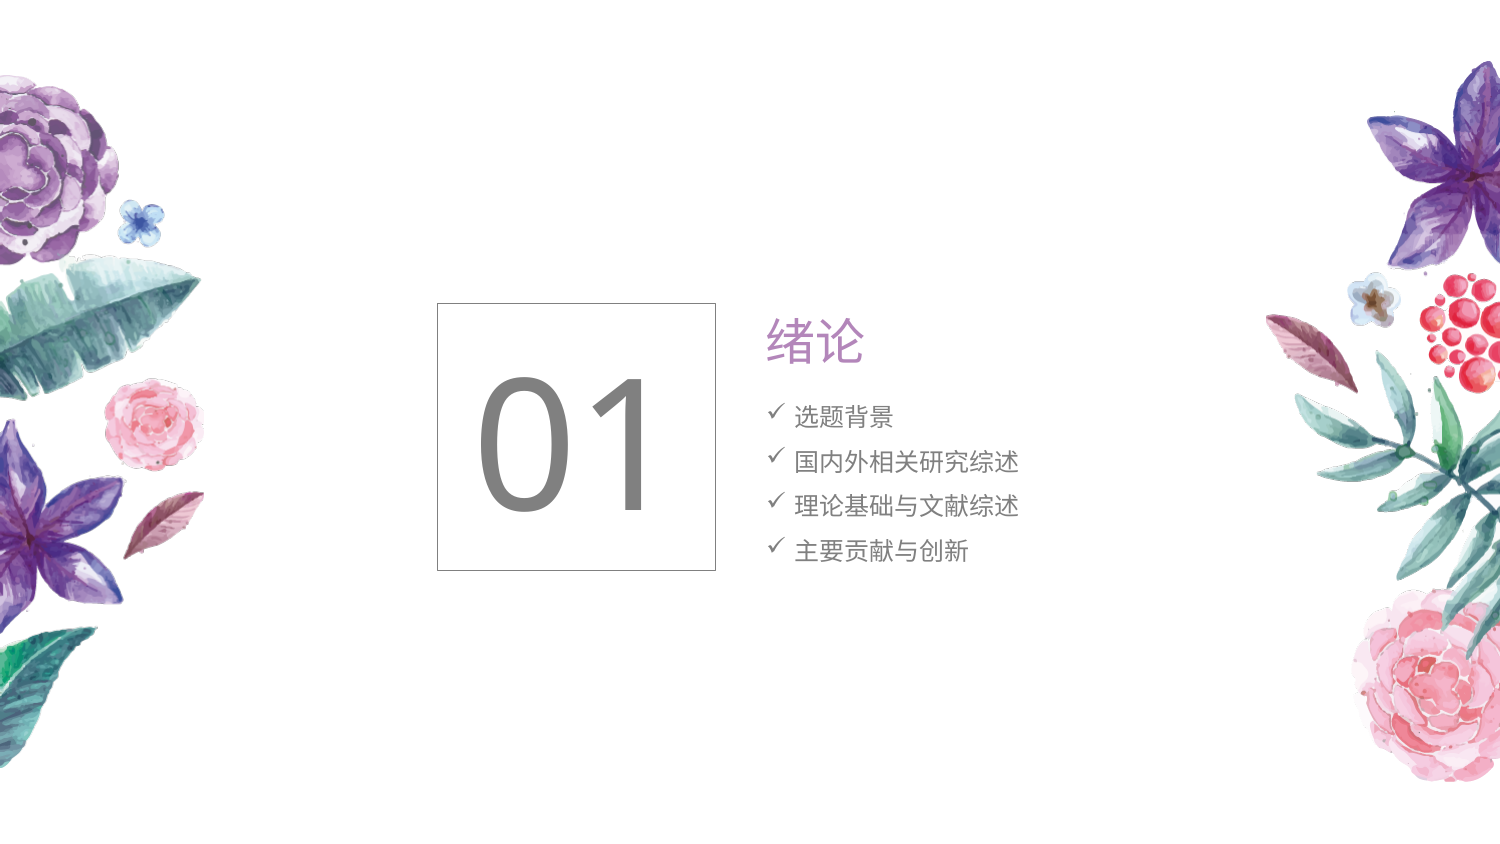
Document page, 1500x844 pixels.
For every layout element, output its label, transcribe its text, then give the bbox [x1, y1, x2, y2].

text_box 选题背景 国内外相关研究综述 理论基础与文献综述 主要贡献与创新 [751, 378, 1035, 574]
text_box 01 [437, 303, 716, 571]
picture [1265, 61, 1500, 783]
picture [0, 75, 204, 769]
text_box 绪论 [750, 303, 881, 378]
